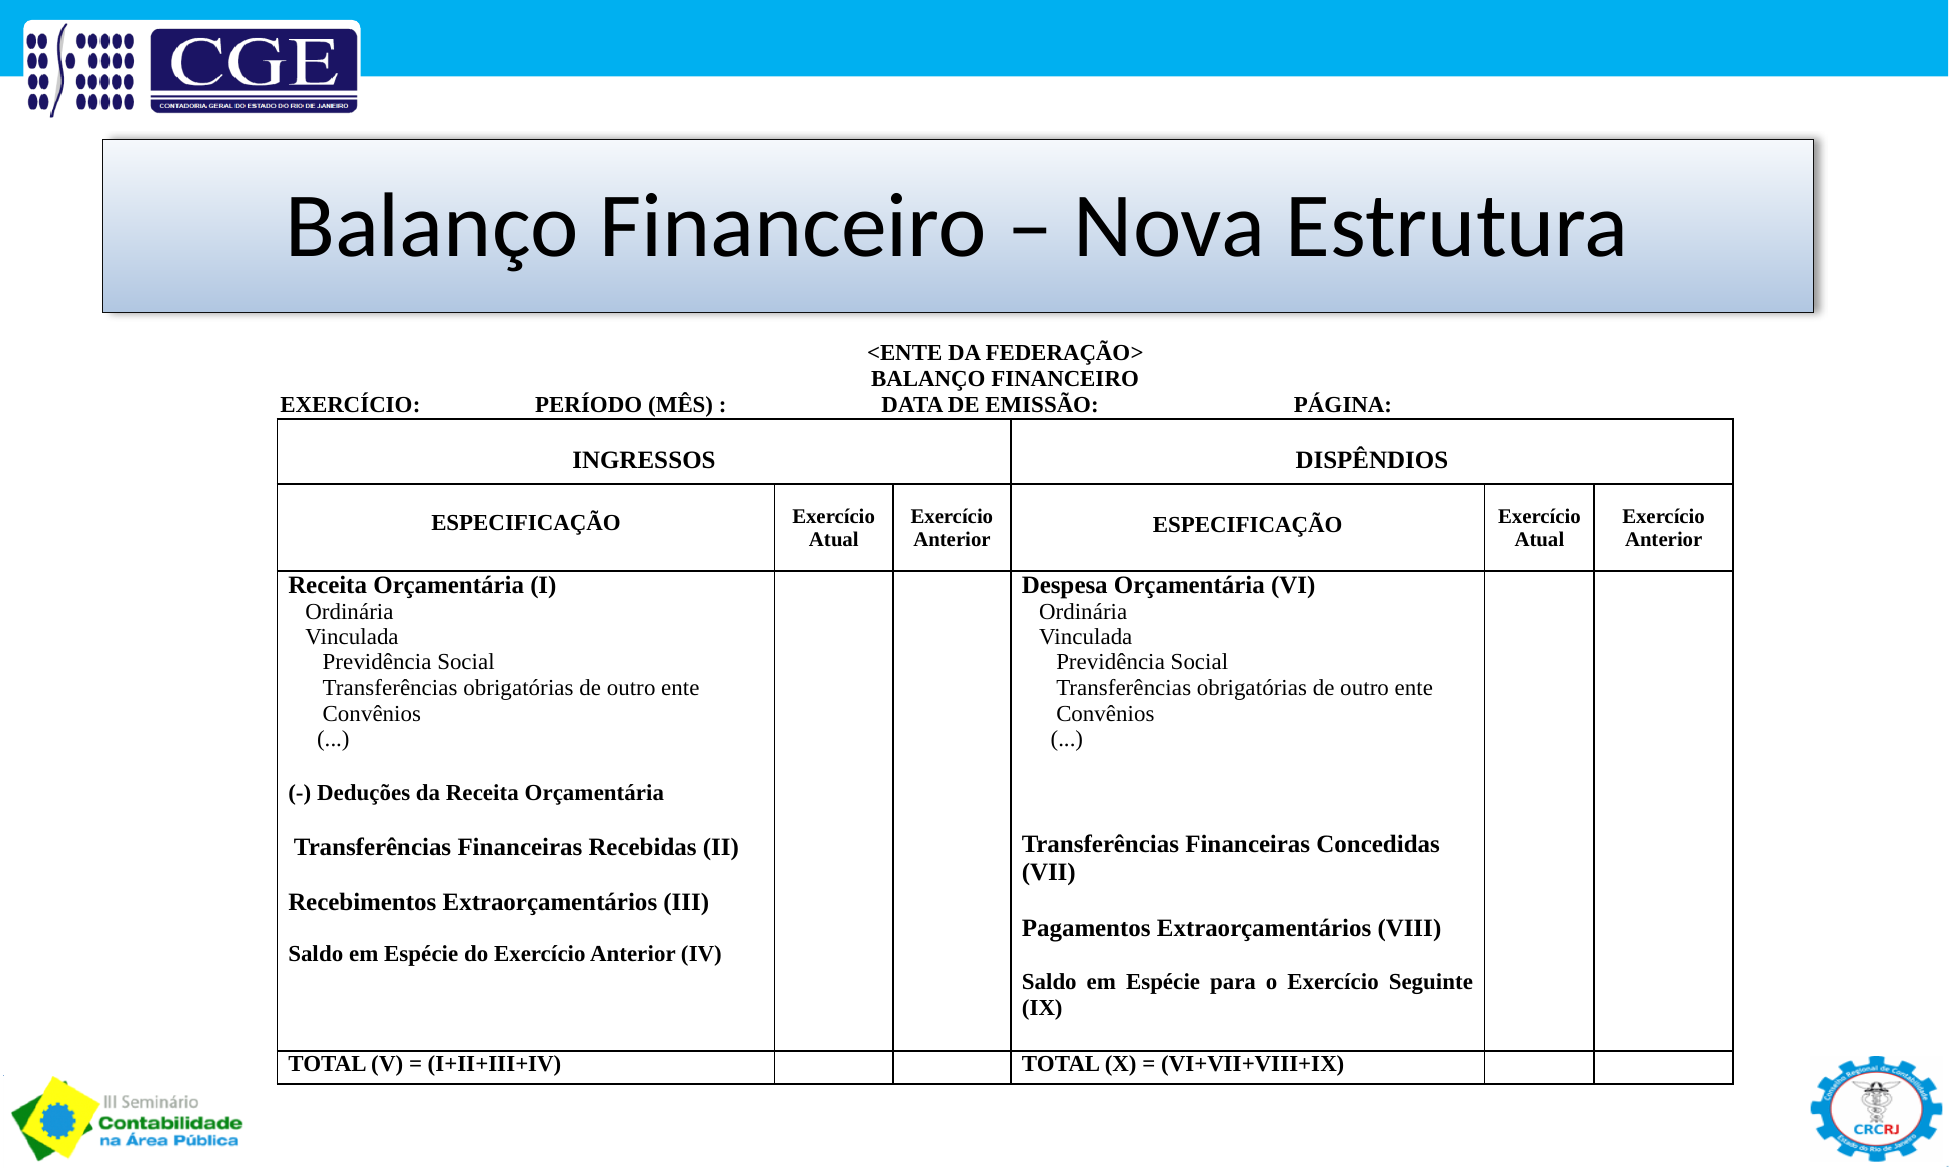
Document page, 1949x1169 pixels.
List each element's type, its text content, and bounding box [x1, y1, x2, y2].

table_cell TOTAL (X) = (VI+VII+VIII+IX) [1012, 1052, 1484, 1083]
table_cell Exercício Anterior [1595, 485, 1732, 570]
picture [3, 1075, 254, 1168]
text_box Balanço Financeiro – Nova Estrutura [102, 139, 1814, 313]
table_cell INGRESSOS [278, 420, 1010, 483]
table_header <ENTE DA FEDERAÇÃO> [278, 340, 1733, 366]
table_cell [1595, 572, 1732, 1050]
table_cell Receita Orçamentária (I) Ordinária Vinculada Previdência Social Transferências obrigatórias de outro ente Convênios (...) (-) Deduções da Receita Orçamentária Transferências Financeiras Recebidas (II) Recebimentos Extraorçamentários (III) Saldo em Espécie do Exercício Anterior (IV) [278, 572, 774, 1050]
table_cell Exercício Atual [1485, 485, 1593, 570]
table_cell [1595, 1052, 1732, 1083]
table_cell Exercício Atual [775, 485, 892, 570]
table_cell [1485, 1052, 1593, 1083]
table_cell EXERCÍCIO: PERÍODO (MÊS) : DATA DE EMISSÃO: PÁGINA: [278, 392, 1733, 418]
table_cell Despesa Orçamentária (VI) Ordinária Vinculada Previdência Social Transferências obrigatórias de outro ente Convênios (...) Transferências Financeiras Concedidas (VII) Pagamentos Extraorçamentários (VIII) Saldo em Espécie para o Exercício Seguinte (IX) [1012, 572, 1484, 1050]
picture [1803, 1056, 1949, 1167]
table_cell [775, 572, 892, 1050]
table_cell [775, 1052, 892, 1083]
table_cell ESPECIFICAÇÃO [278, 485, 774, 570]
table_cell [1485, 572, 1593, 1050]
table_cell DISPÊNDIOS [1012, 420, 1732, 483]
table_cell Exercício Anterior [894, 485, 1010, 570]
table_cell [894, 1052, 1010, 1083]
picture [23, 20, 361, 118]
table_cell BALANÇO FINANCEIRO [278, 366, 1733, 392]
table_cell TOTAL (V) = (I+II+III+IV) [278, 1052, 774, 1083]
table_cell [894, 572, 1010, 1050]
table_cell ESPECIFICAÇÃO [1012, 485, 1484, 570]
